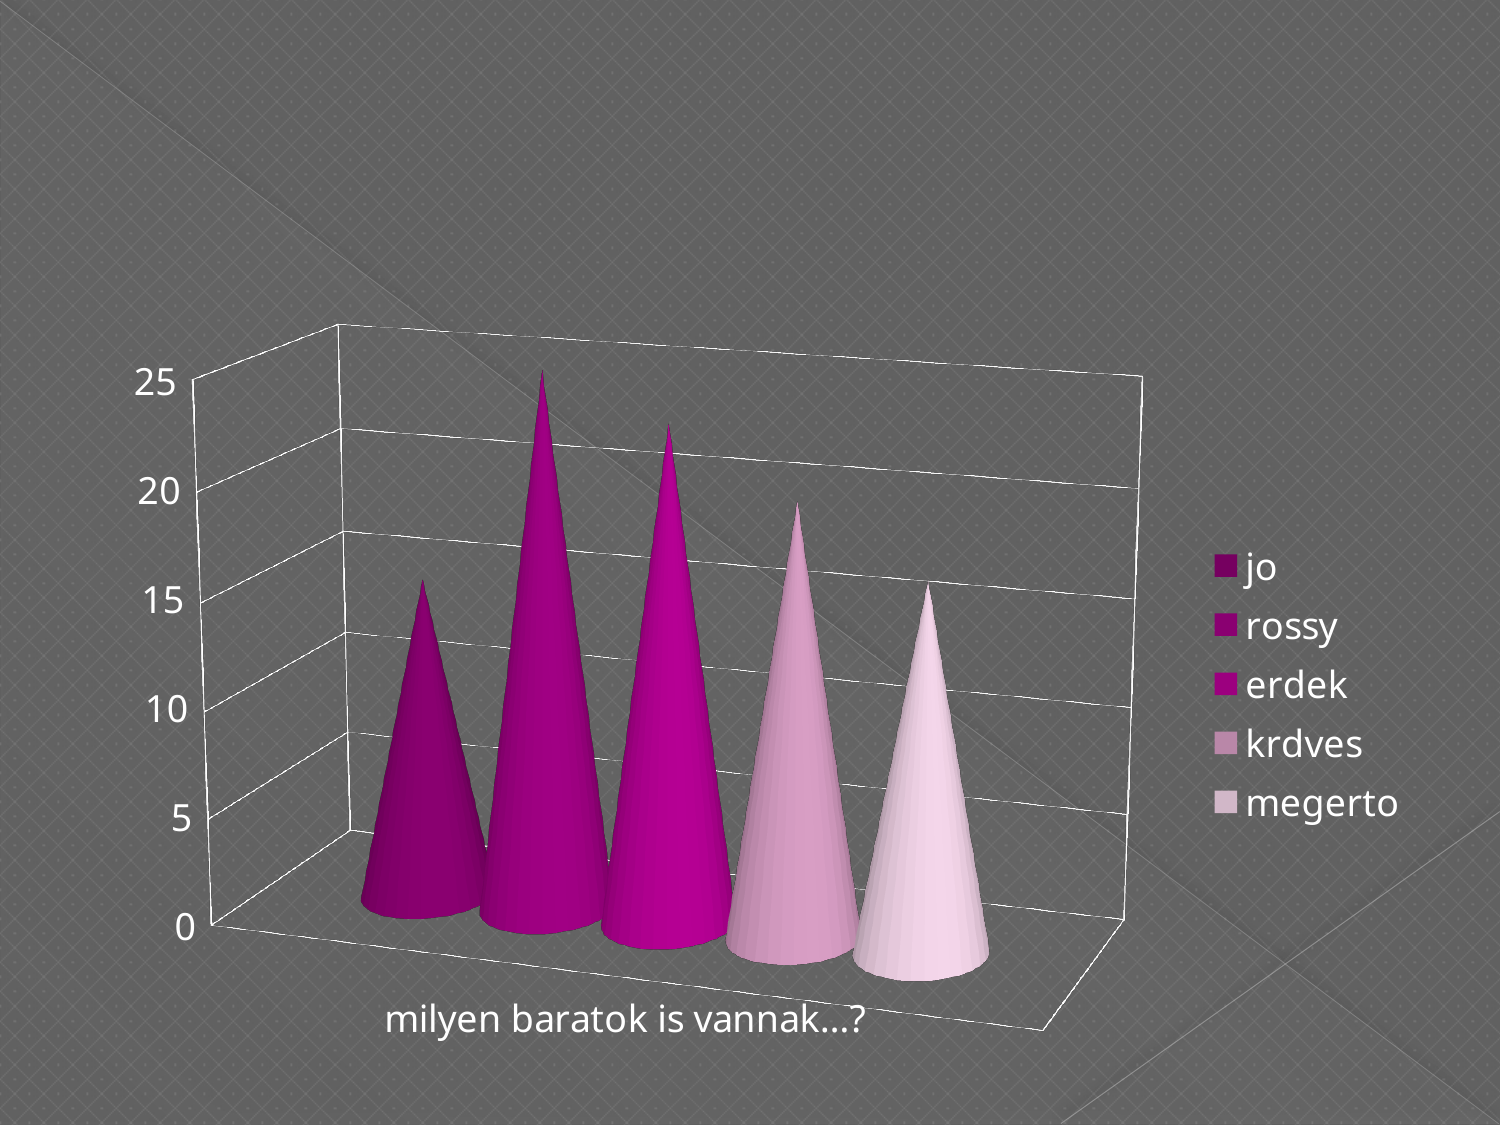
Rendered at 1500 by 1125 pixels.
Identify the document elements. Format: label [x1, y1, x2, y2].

chart [74, 308, 1426, 1060]
